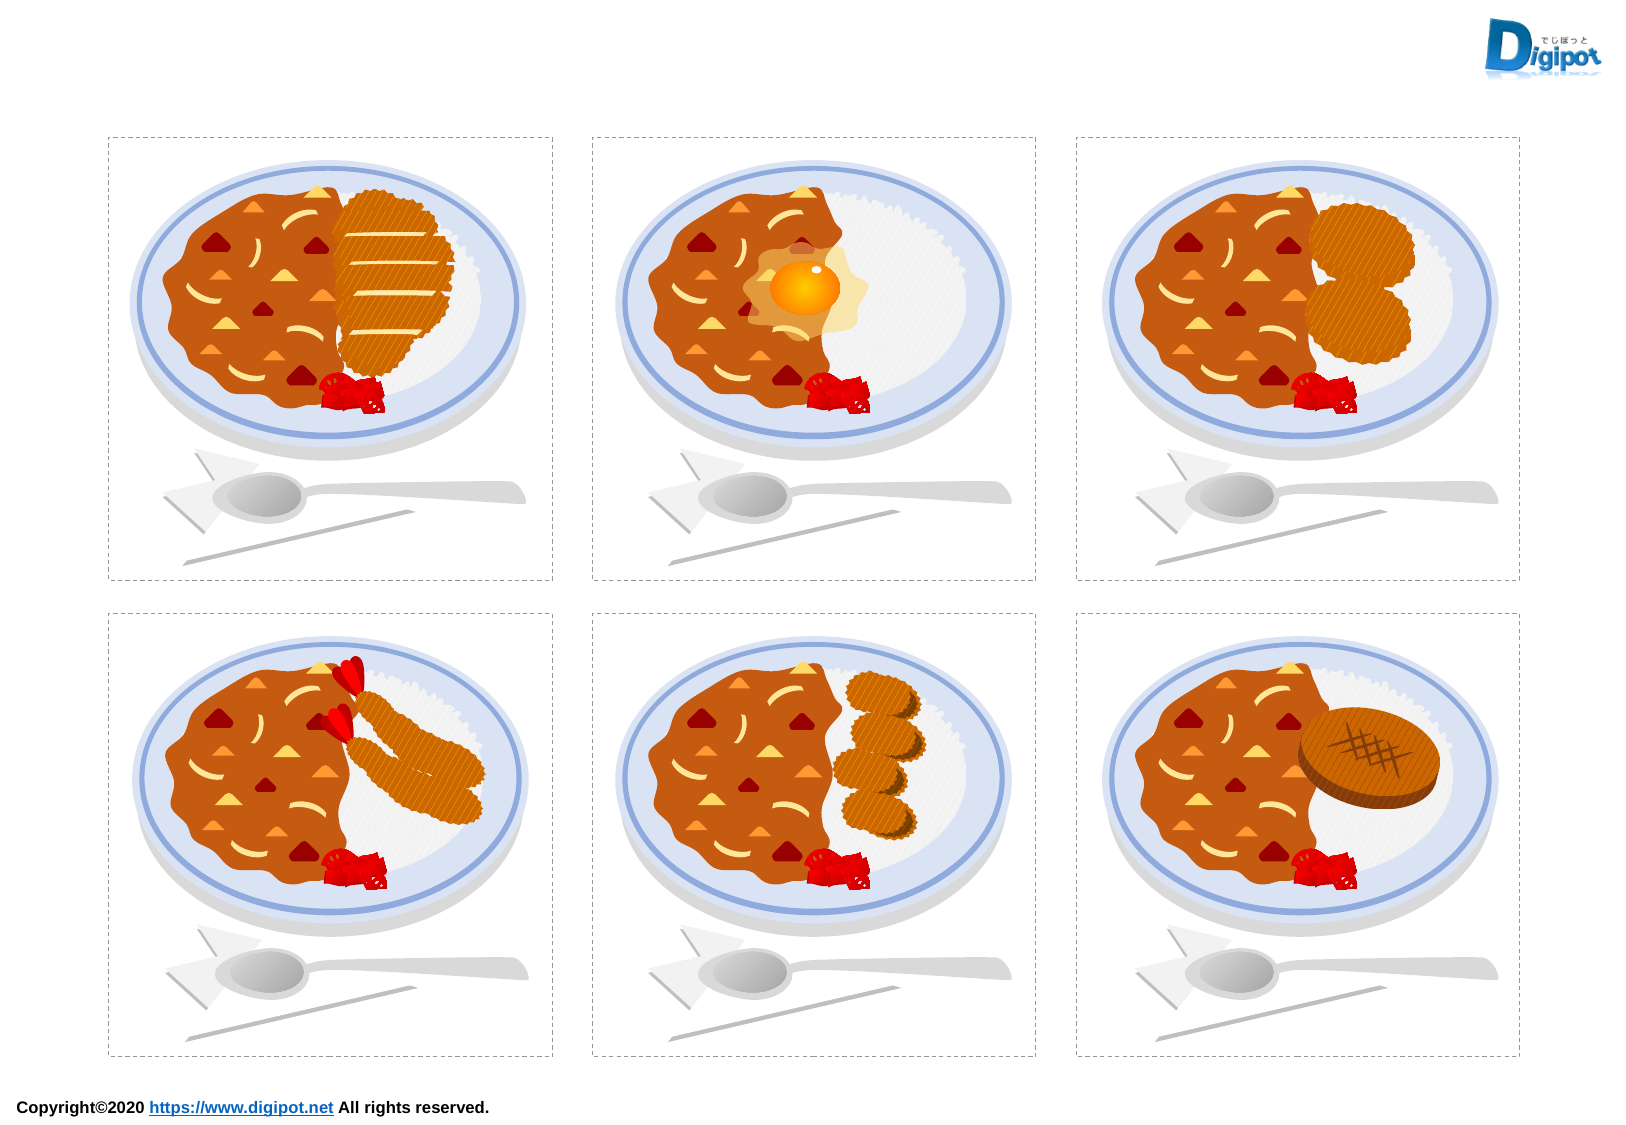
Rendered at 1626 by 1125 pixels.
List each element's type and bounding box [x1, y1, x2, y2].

text_box [615, 160, 1012, 567]
text_box [1102, 636, 1499, 1043]
text_box [129, 160, 527, 567]
text_box [615, 636, 1012, 1043]
picture [1485, 18, 1602, 82]
text_box [132, 636, 529, 1043]
text_box [1102, 160, 1499, 567]
